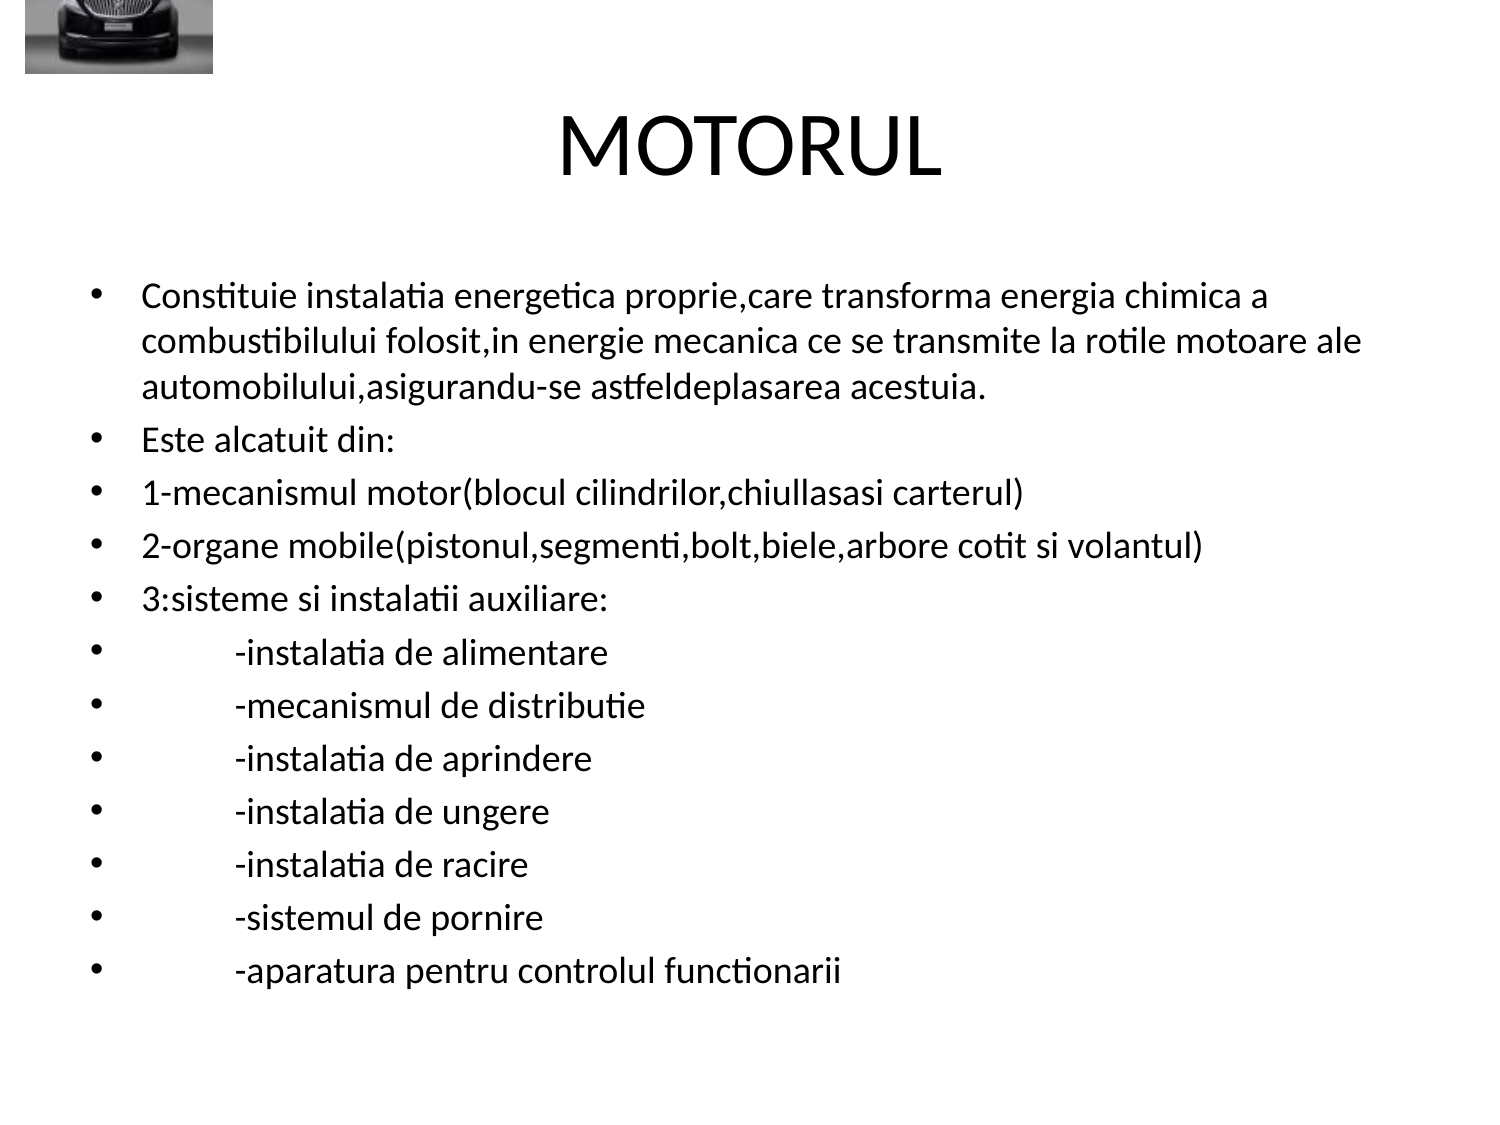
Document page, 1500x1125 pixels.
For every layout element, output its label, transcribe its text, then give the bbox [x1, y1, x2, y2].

list Constituie instalatia energetica proprie,care transforma energia chimica a combustibilului folosit,in energie mecanica ce se transmite la rotile motoare ale automobilului,asigurandu-se astfeldeplasarea acestuia. Este alcatuit din: 1-mecanismul motor(blocul cilindrilor,chiullasasi carterul) 2-organe mobile(pistonul,segmenti,bolt,biele,arbore cotit si volantul) 3:sisteme si instalatii auxiliare: -instalatia de alimentare -mecanismul de distributie -instalatia de aprindere -instalatia de ungere -instalatia de racire -sistemul de pornire -aparatura pentru controlul functionarii [75, 262, 1425, 1005]
picture [25, 0, 214, 74]
title MOTORUL [75, 45, 1425, 233]
